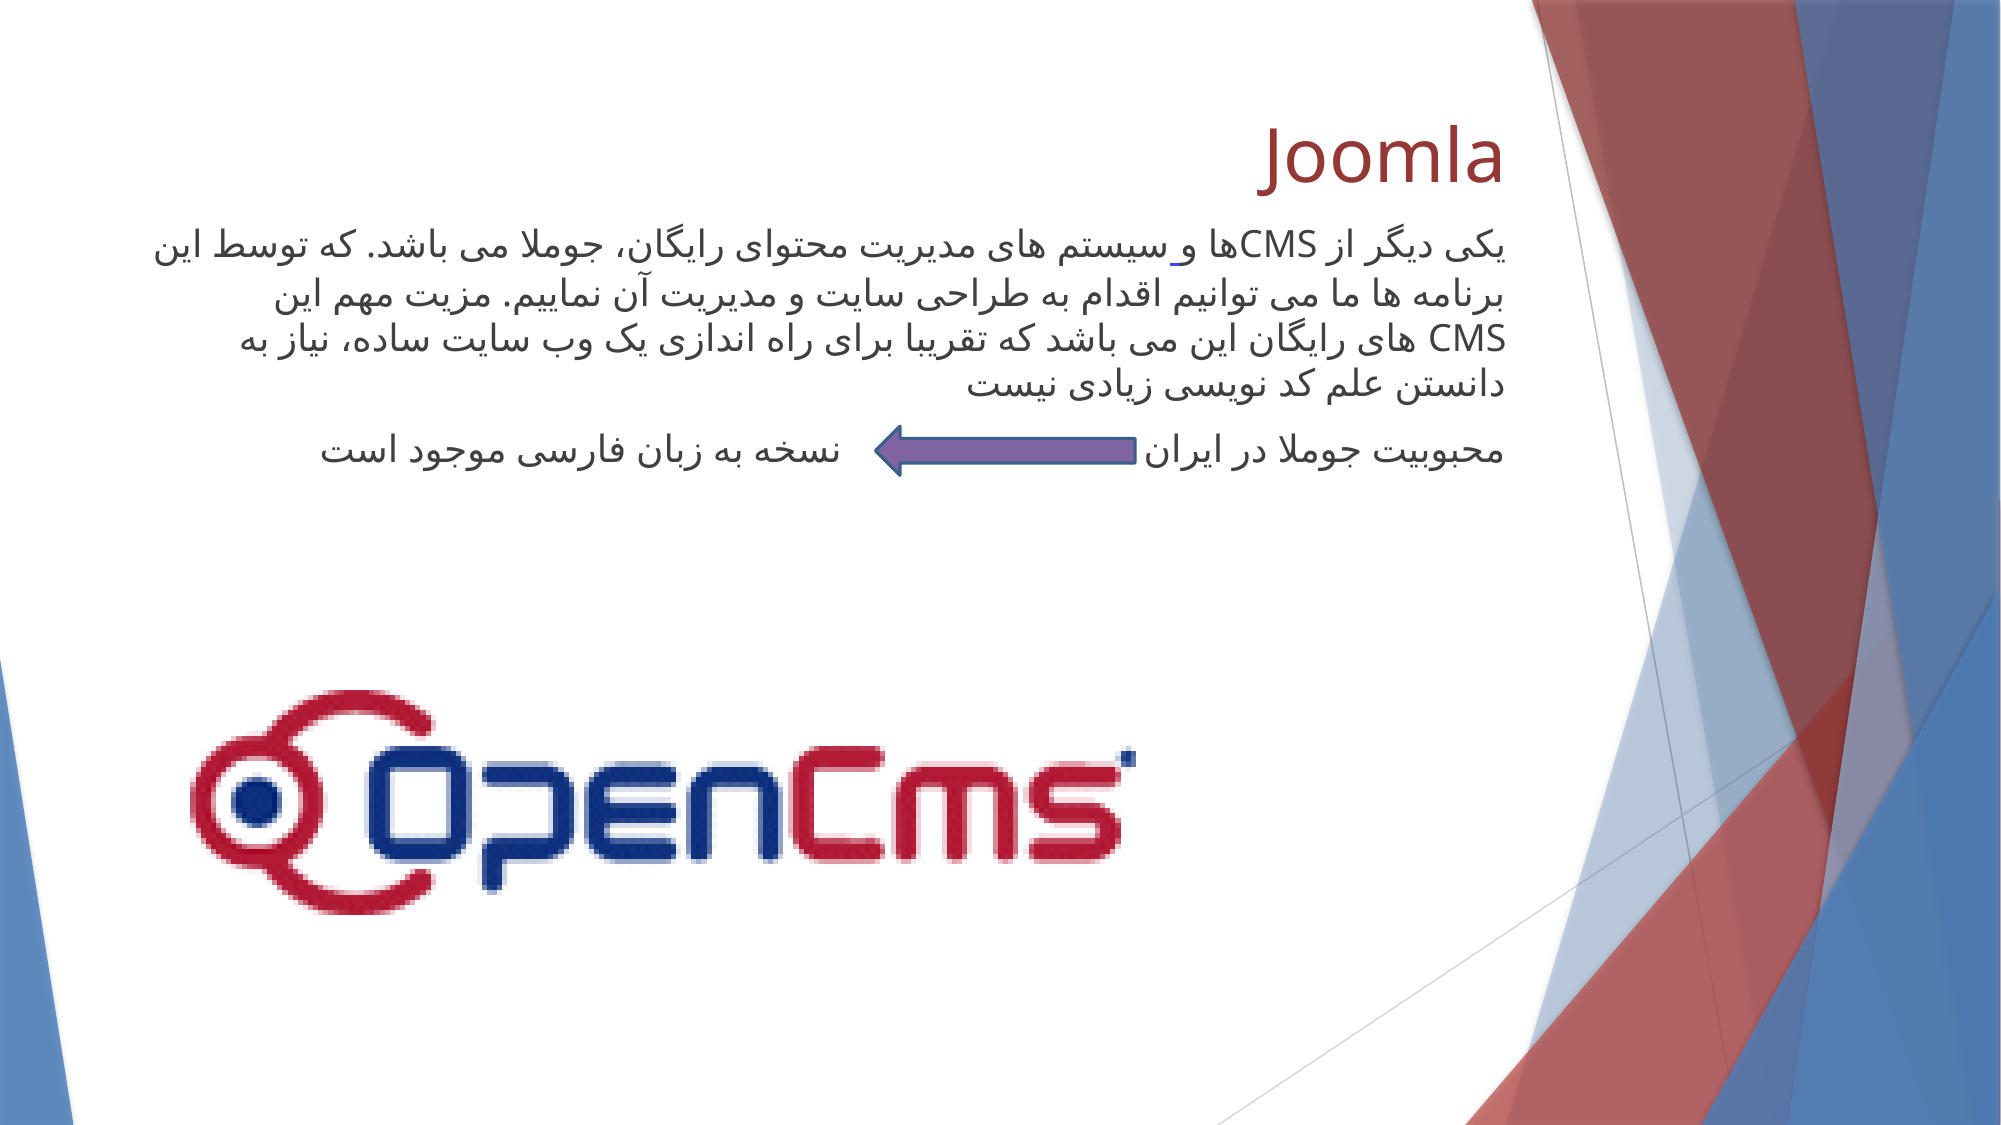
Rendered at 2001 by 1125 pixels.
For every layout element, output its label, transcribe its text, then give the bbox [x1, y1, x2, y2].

text_box [874, 424, 1137, 477]
picture [144, 649, 1167, 957]
list یکی دیگر از CMSها و سیستم های مدیریت محتوای رایگان، جوملا می باشد. که توسط این برنامه ها ما می توانیم اقدام به طراحی سایت و مدیریت آن نماییم. مزیت مهم این CMS های رایگان این می باشد که تقریبا برای راه اندازی یک وب سایت ساده، نیاز به دانستن علم کد نویسی زیادی نیست محبوبیت جوملا در ایران نسخه به زبان فارسی موجود است [111, 212, 1522, 991]
title Joomla [111, 99, 1522, 212]
